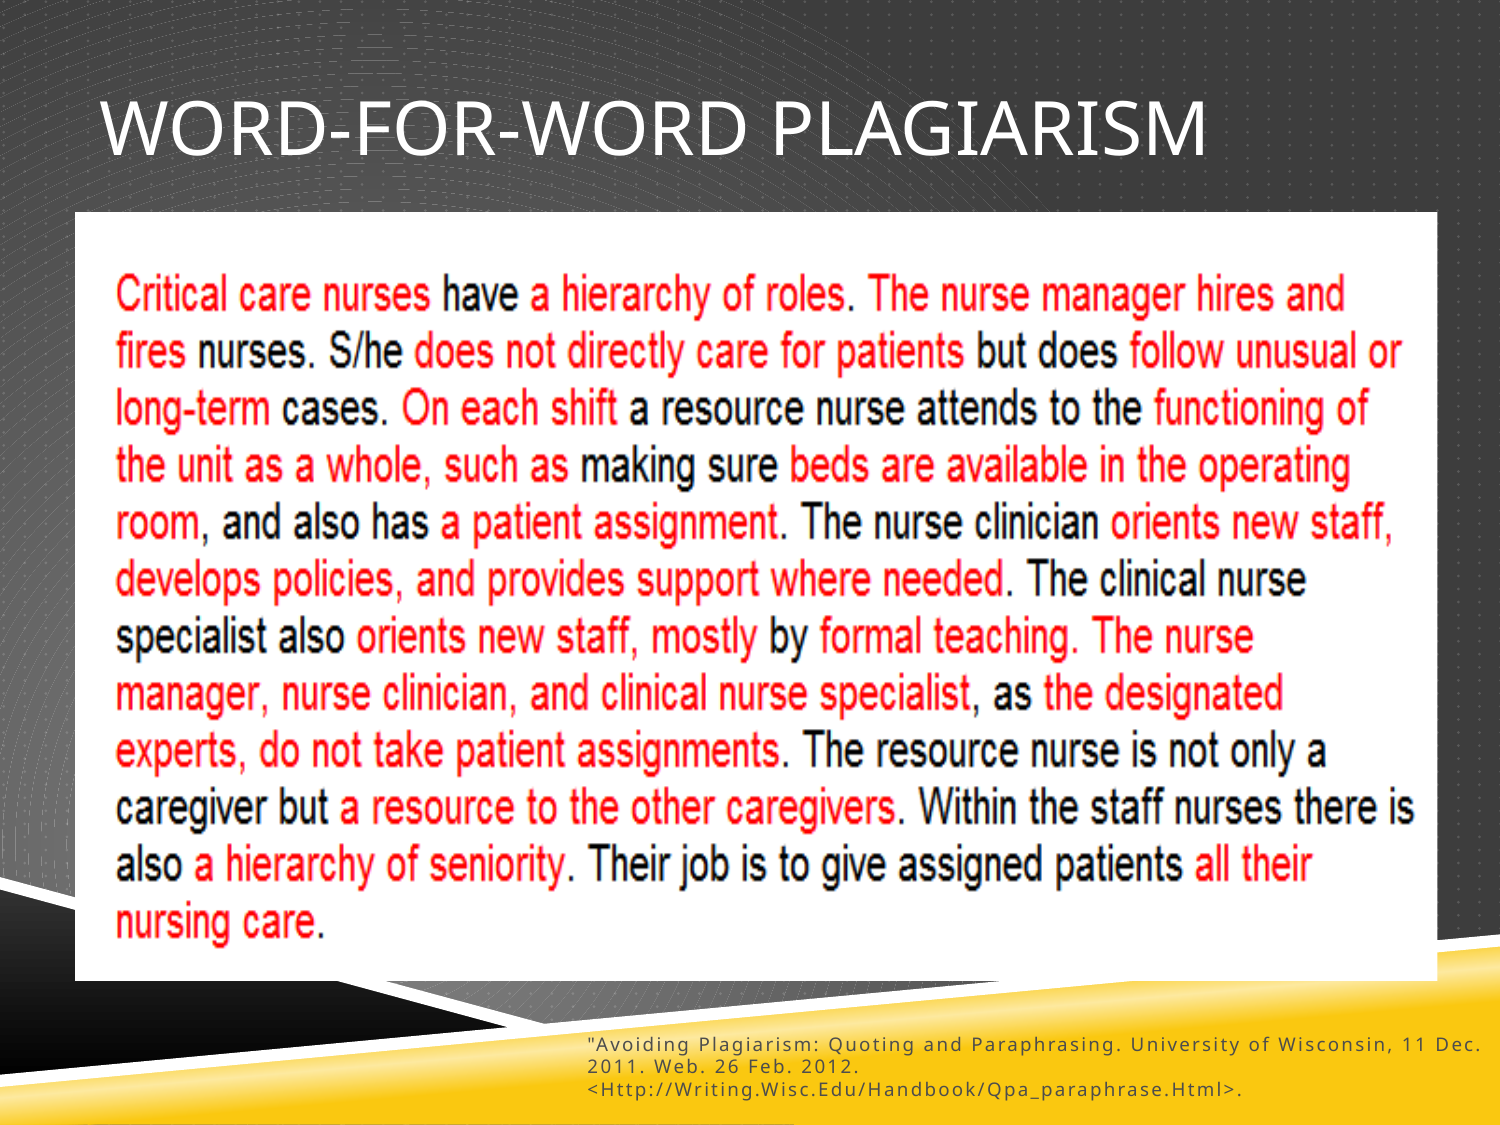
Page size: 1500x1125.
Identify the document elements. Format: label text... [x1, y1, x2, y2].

title Word-For-Word Plagiarism [99, 50, 1500, 200]
text_box "Avoiding Plagiarism: Quoting and Paraphrasing. University of Wisconsin, 11 Dec. 2011. Web. 26 Feb. 2012. <Http://Writing.Wisc.Edu/Handbook/Qpa_paraphrase.Html>. [587, 1024, 1500, 1100]
picture [74, 212, 1438, 981]
